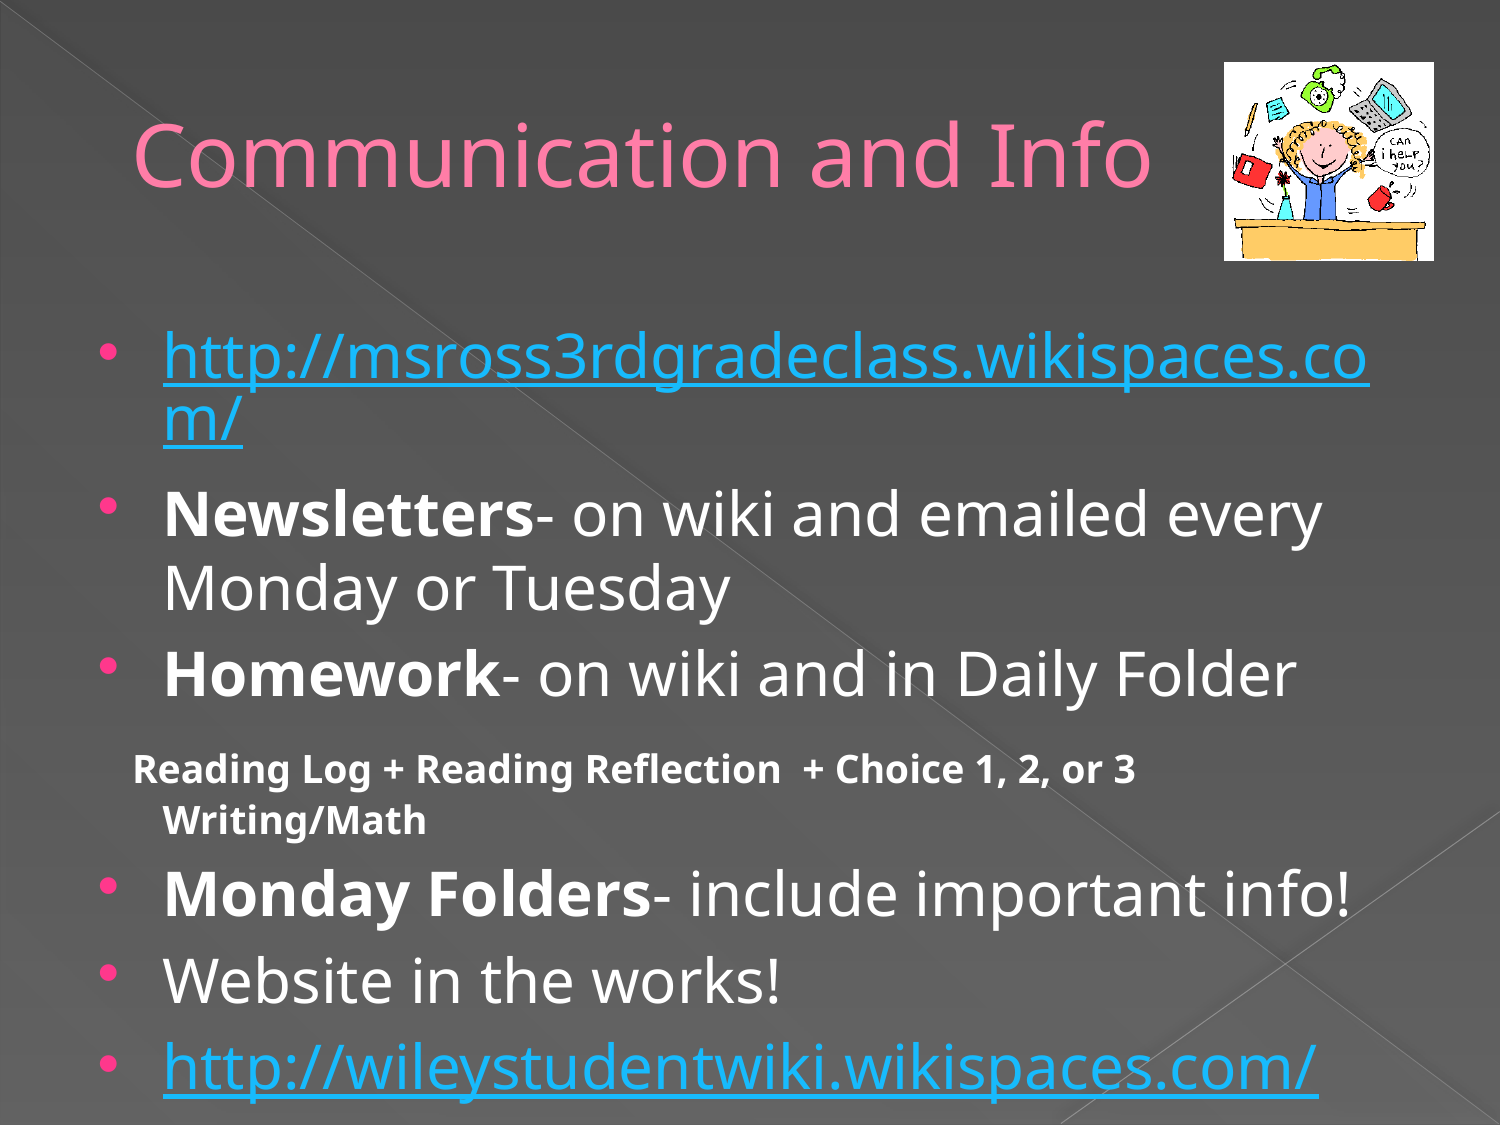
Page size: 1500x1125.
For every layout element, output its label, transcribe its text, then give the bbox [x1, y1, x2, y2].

list http://msross3rdgradeclass.wikispaces.com/ Newsletters- on wiki and emailed every Monday or Tuesday Homework- on wiki and in Daily Folder Reading Log + Reading Reflection + Choice 1, 2, or 3 Writing/Math Monday Folders- include important info! Website in the works! http://wileystudentwiki.wikispaces.com/ [75, 308, 1425, 1059]
picture [1224, 62, 1434, 262]
title Communication and Info [37, 37, 1388, 267]
